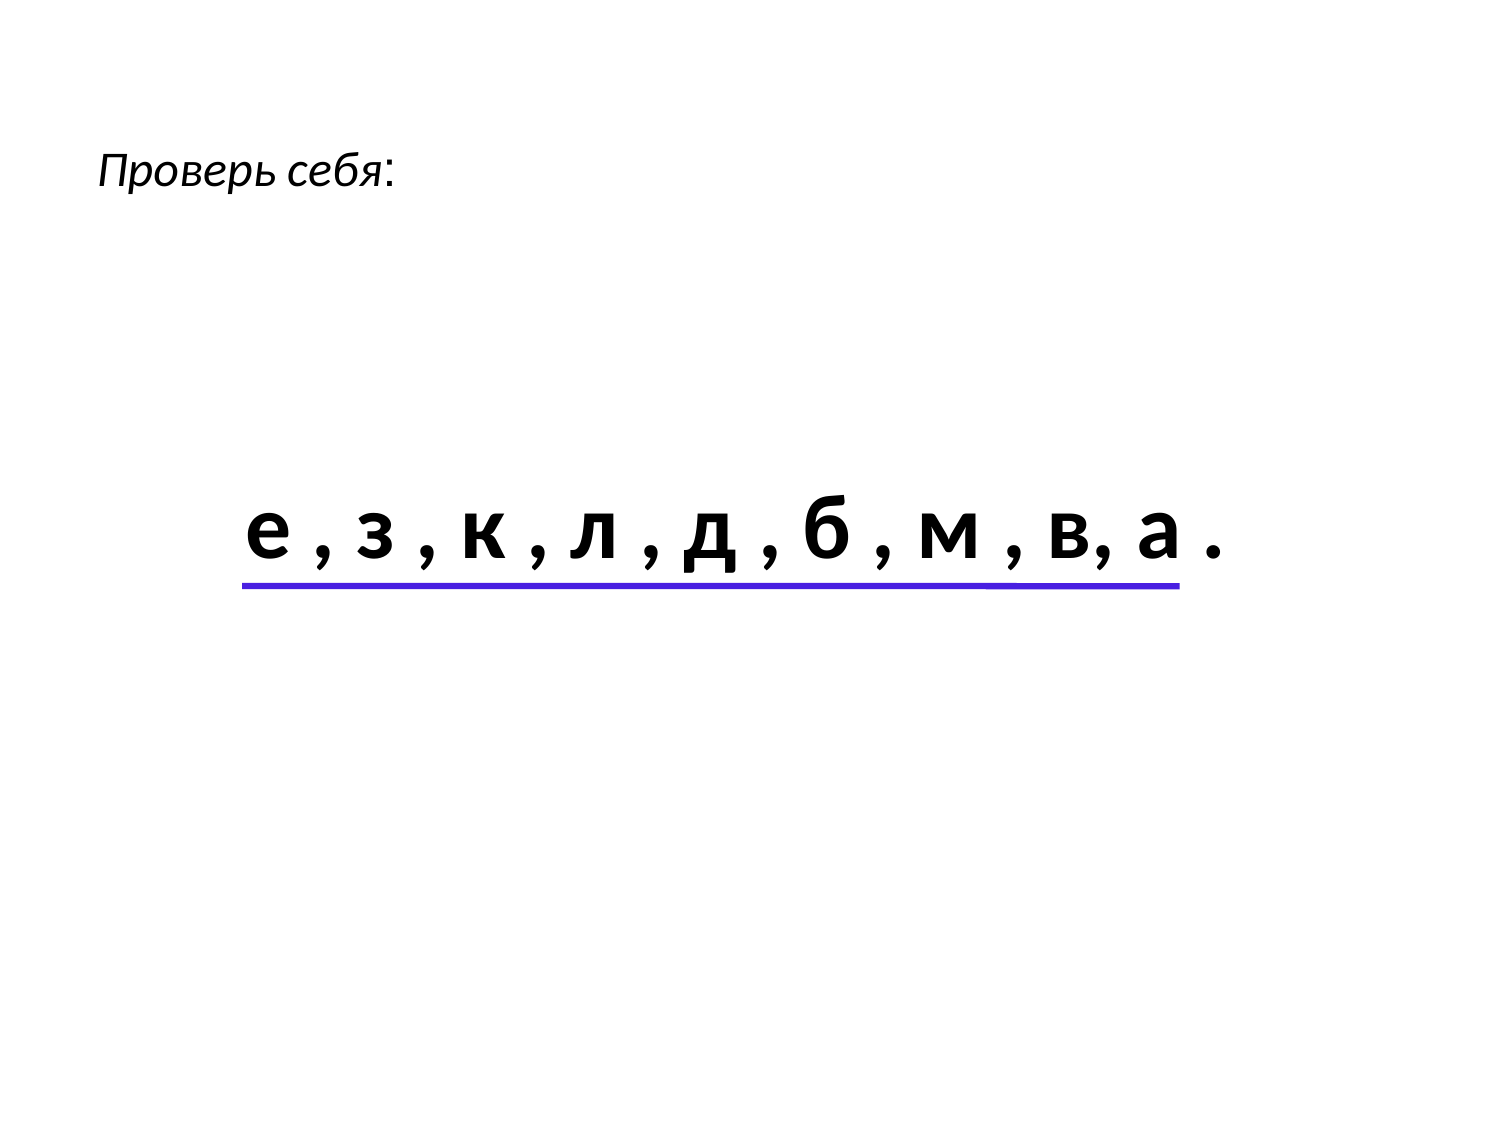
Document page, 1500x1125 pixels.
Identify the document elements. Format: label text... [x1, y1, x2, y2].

text_box Проверь себя: [81, 128, 484, 204]
text_box е , з , к , л , д , б , м , в, а . [230, 459, 1500, 585]
